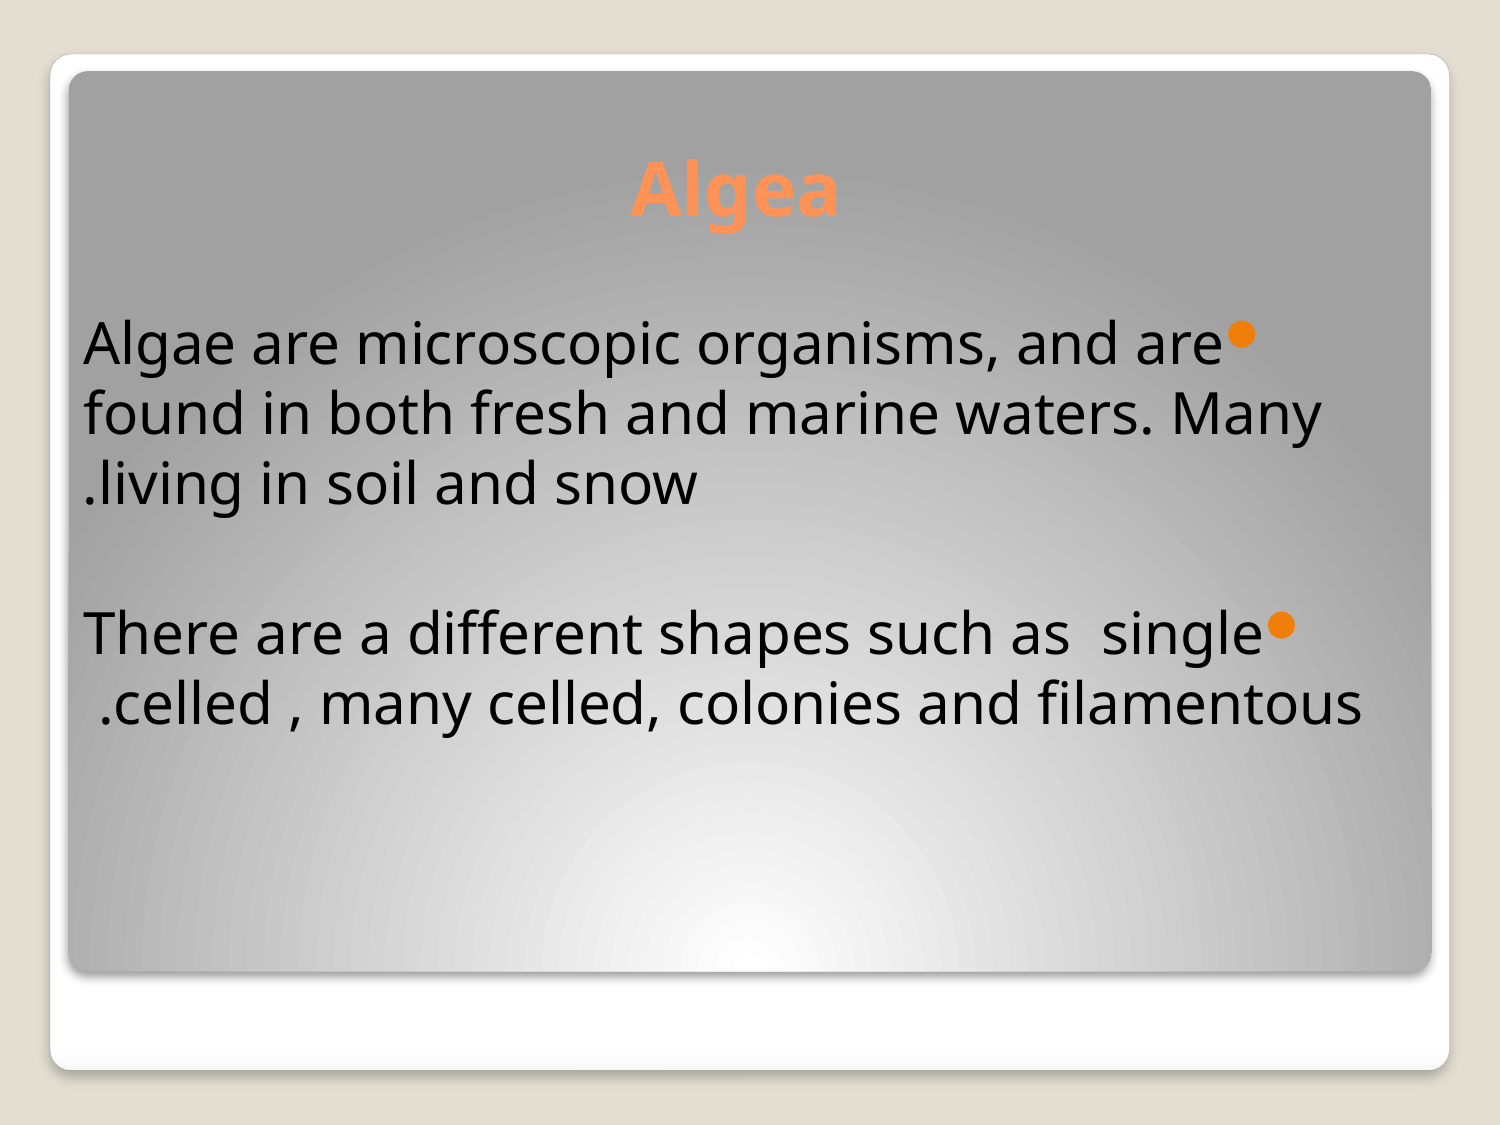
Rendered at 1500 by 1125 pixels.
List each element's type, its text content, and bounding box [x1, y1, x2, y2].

title Algea [64, 66, 1408, 239]
list Algae are microscopic organisms, and are found in both fresh and marine waters. Many living in soil and snow. There are a different shapes such as single celled , many celled, colonies and filamentous. [53, 290, 1449, 1011]
